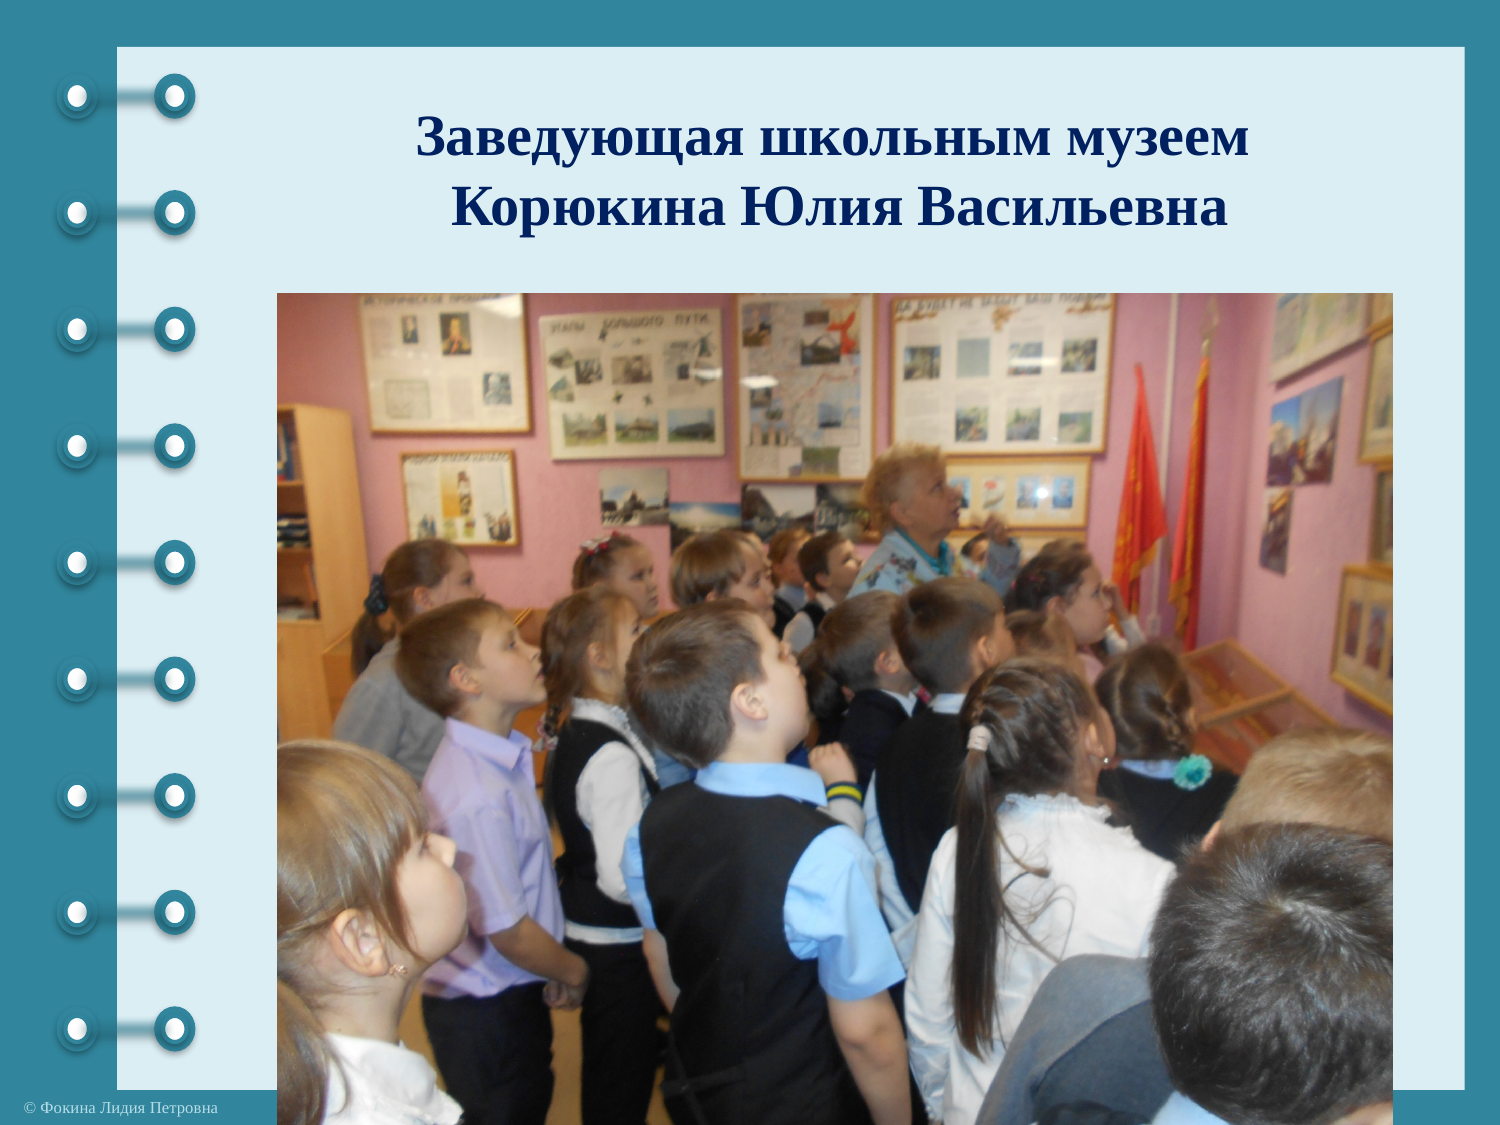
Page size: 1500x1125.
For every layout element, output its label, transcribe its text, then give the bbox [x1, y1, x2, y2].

text_box Заведующая школьным музеем Корюкина Юлия Васильевна [400, 89, 1280, 245]
picture [277, 293, 1393, 1125]
